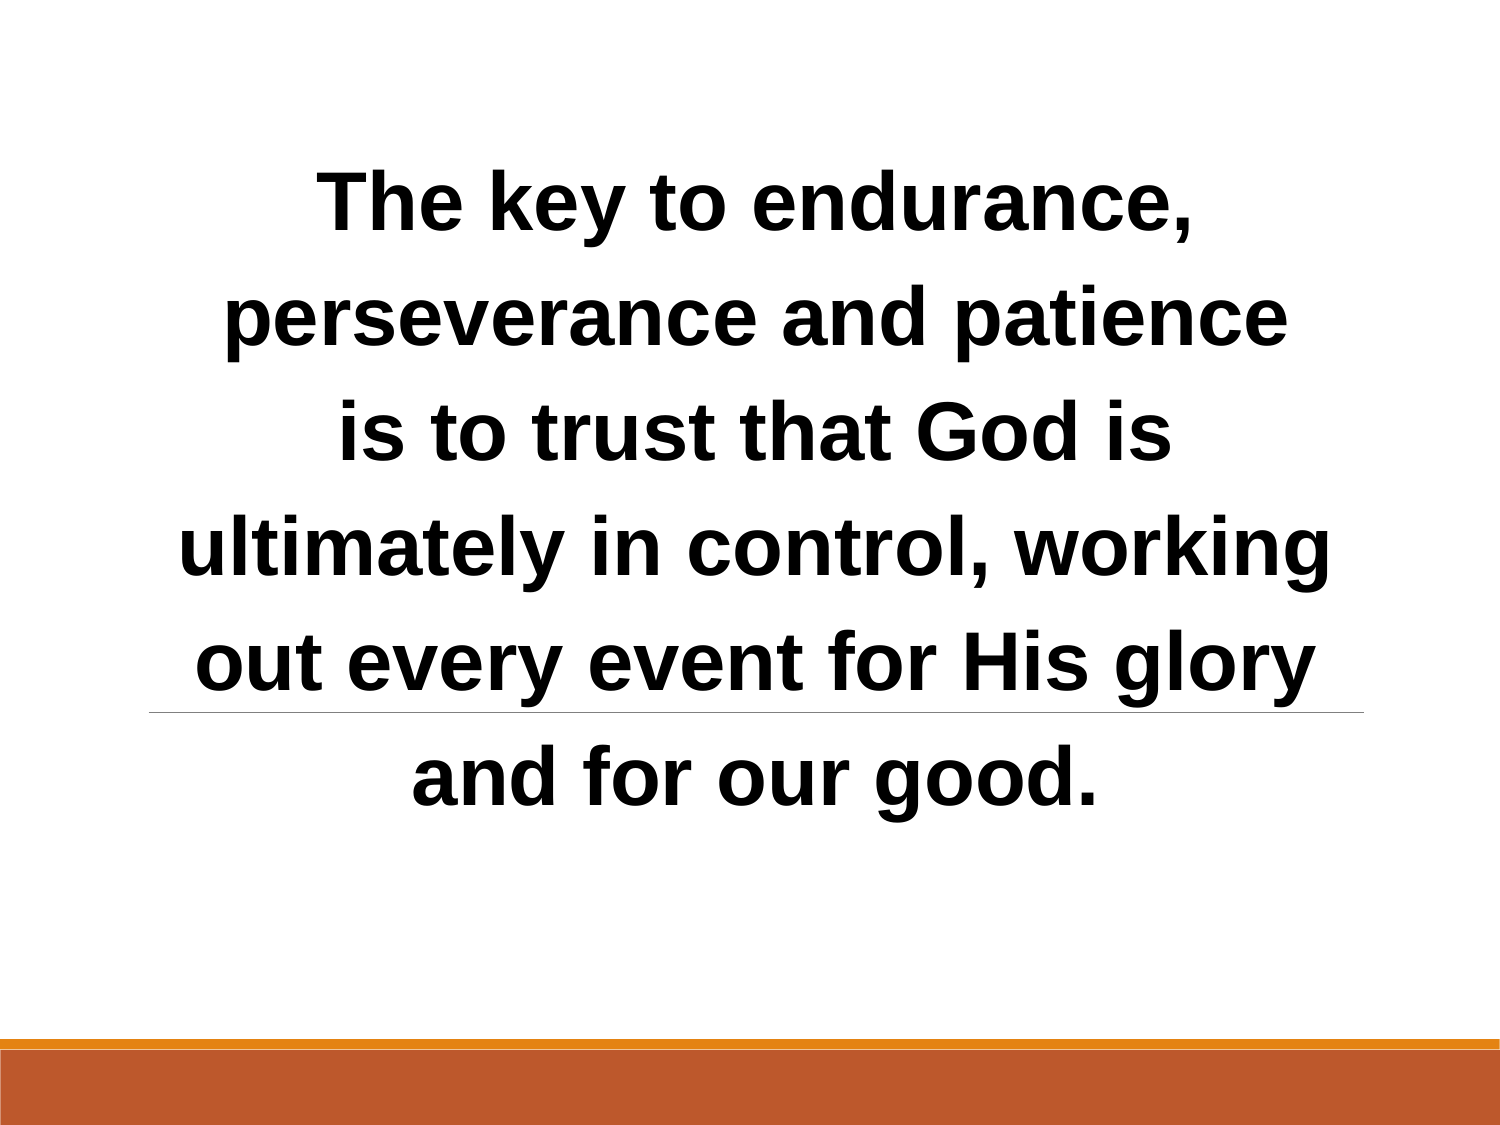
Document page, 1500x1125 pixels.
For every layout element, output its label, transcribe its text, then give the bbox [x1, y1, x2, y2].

text_box The key to endurance, perseverance and patience is to trust that God is ultimately in control, working out every event for His glory and for our good. [162, 124, 1350, 830]
